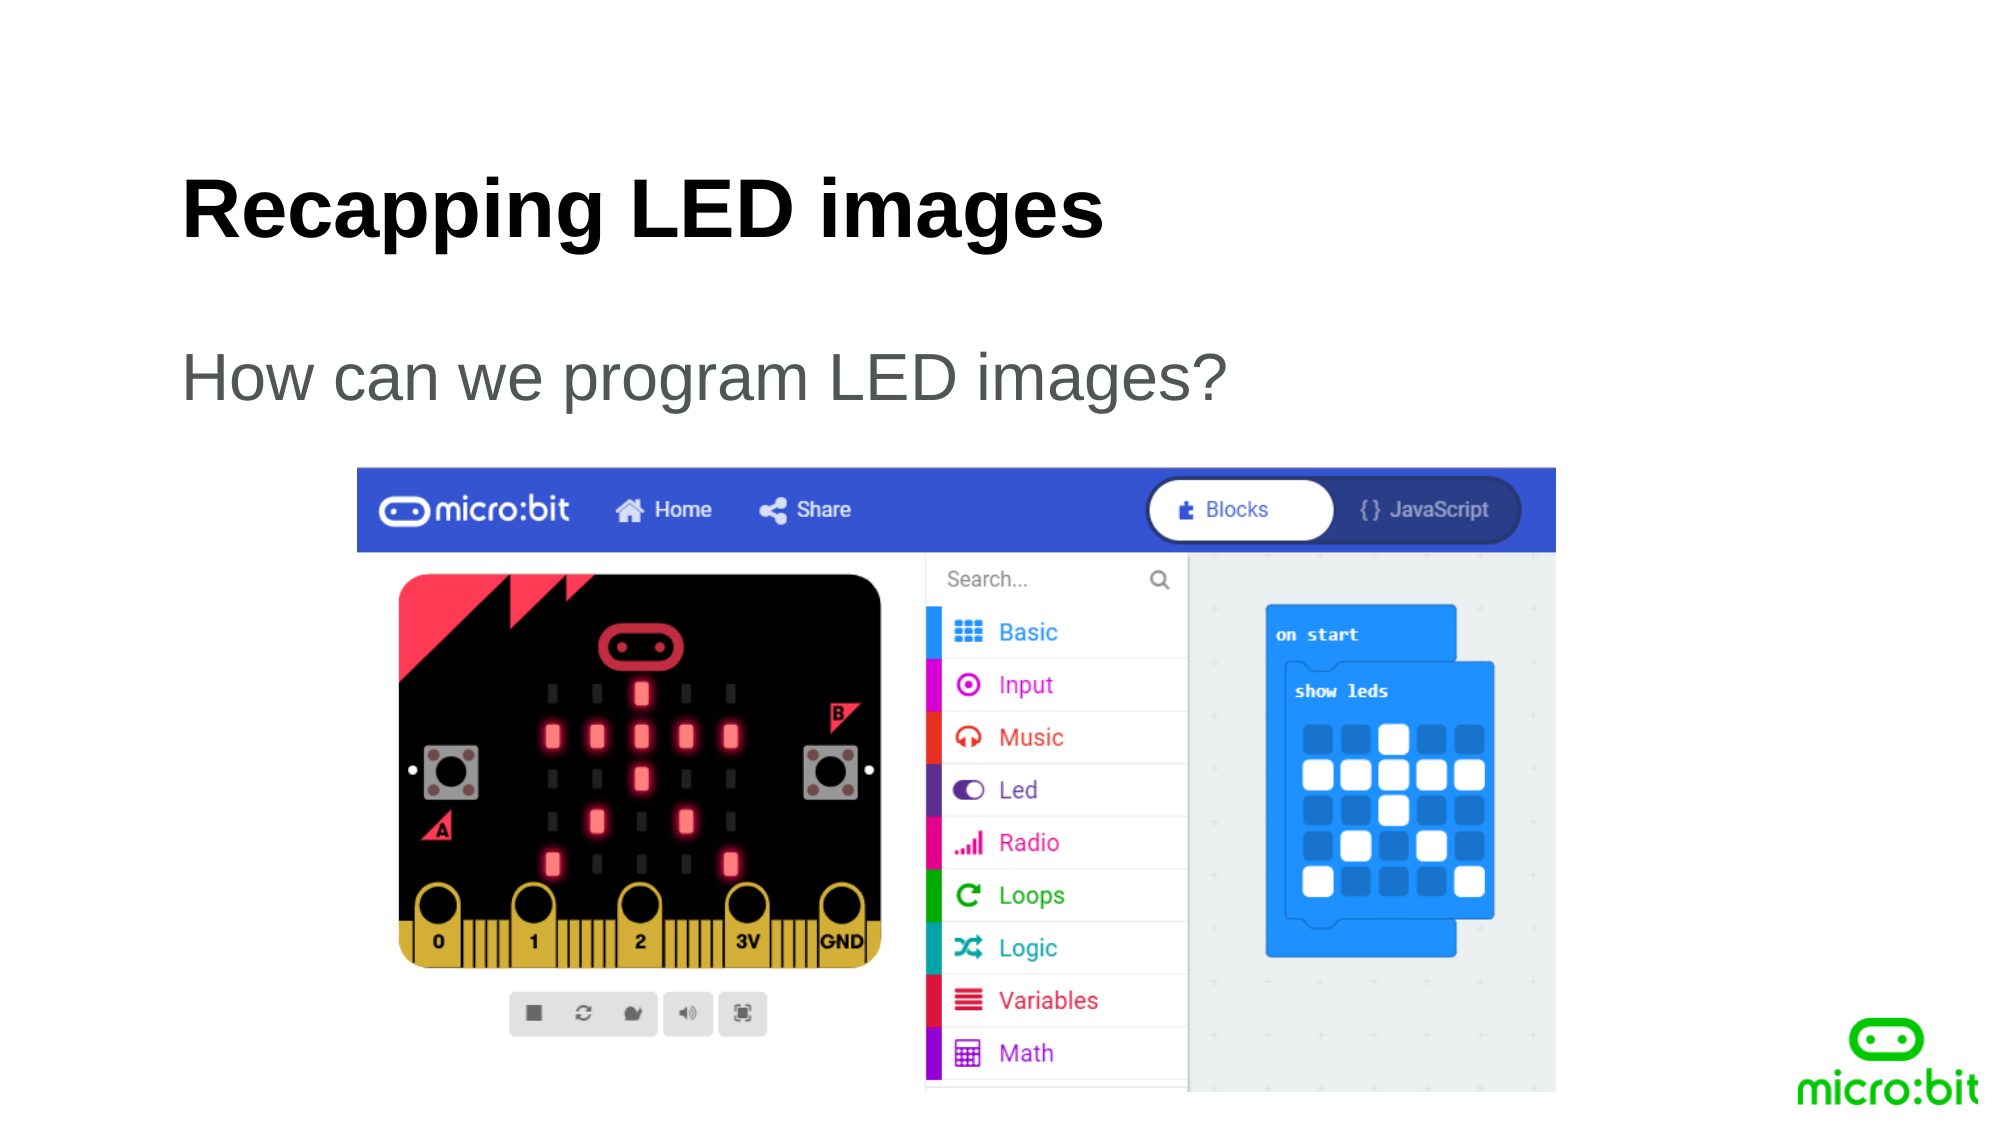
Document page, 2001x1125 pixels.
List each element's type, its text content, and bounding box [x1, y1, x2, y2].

text_box Recapping LED images How can we program LED images? [166, 60, 1946, 884]
picture [1797, 1017, 1978, 1106]
picture [357, 467, 1556, 1092]
